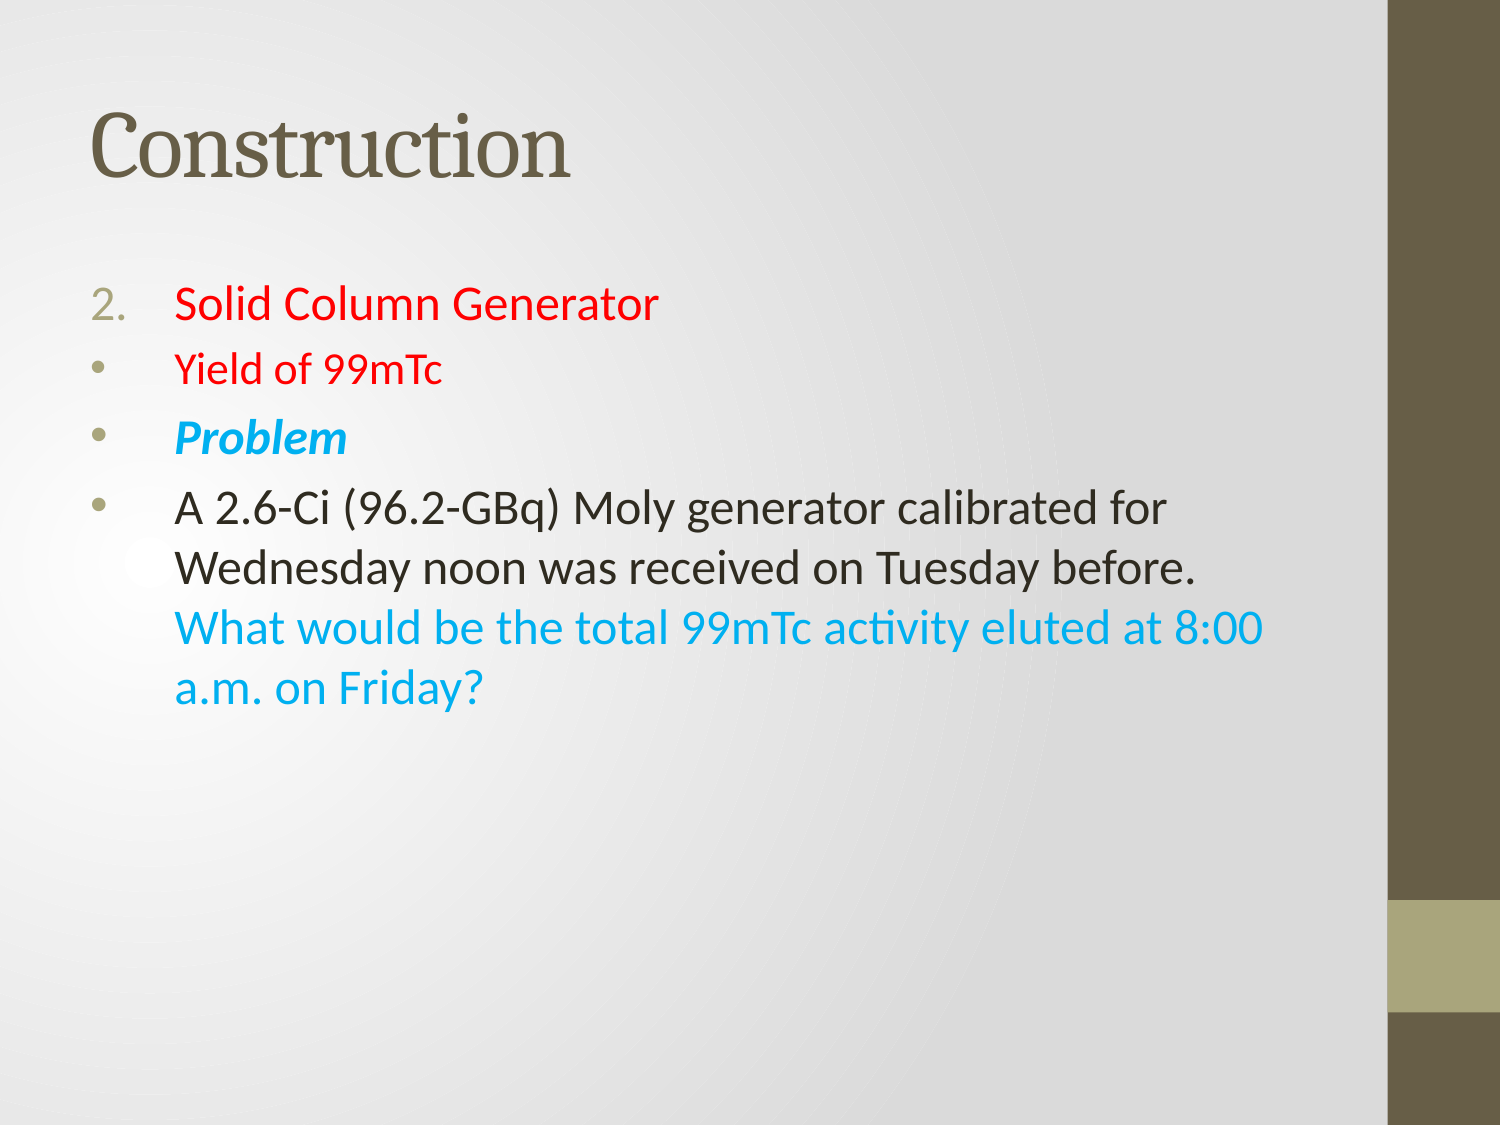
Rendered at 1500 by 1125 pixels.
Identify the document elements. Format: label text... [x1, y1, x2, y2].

list Solid Column Generator Yield of 99mTc Problem A 2.6-Ci (96.2-GBq) Moly generator calibrated for Wednesday noon was received on Tuesday before. What would be the total 99mTc activity eluted at 8:00 a.m. on Friday? [74, 262, 1326, 1051]
title Construction [75, 45, 1325, 233]
